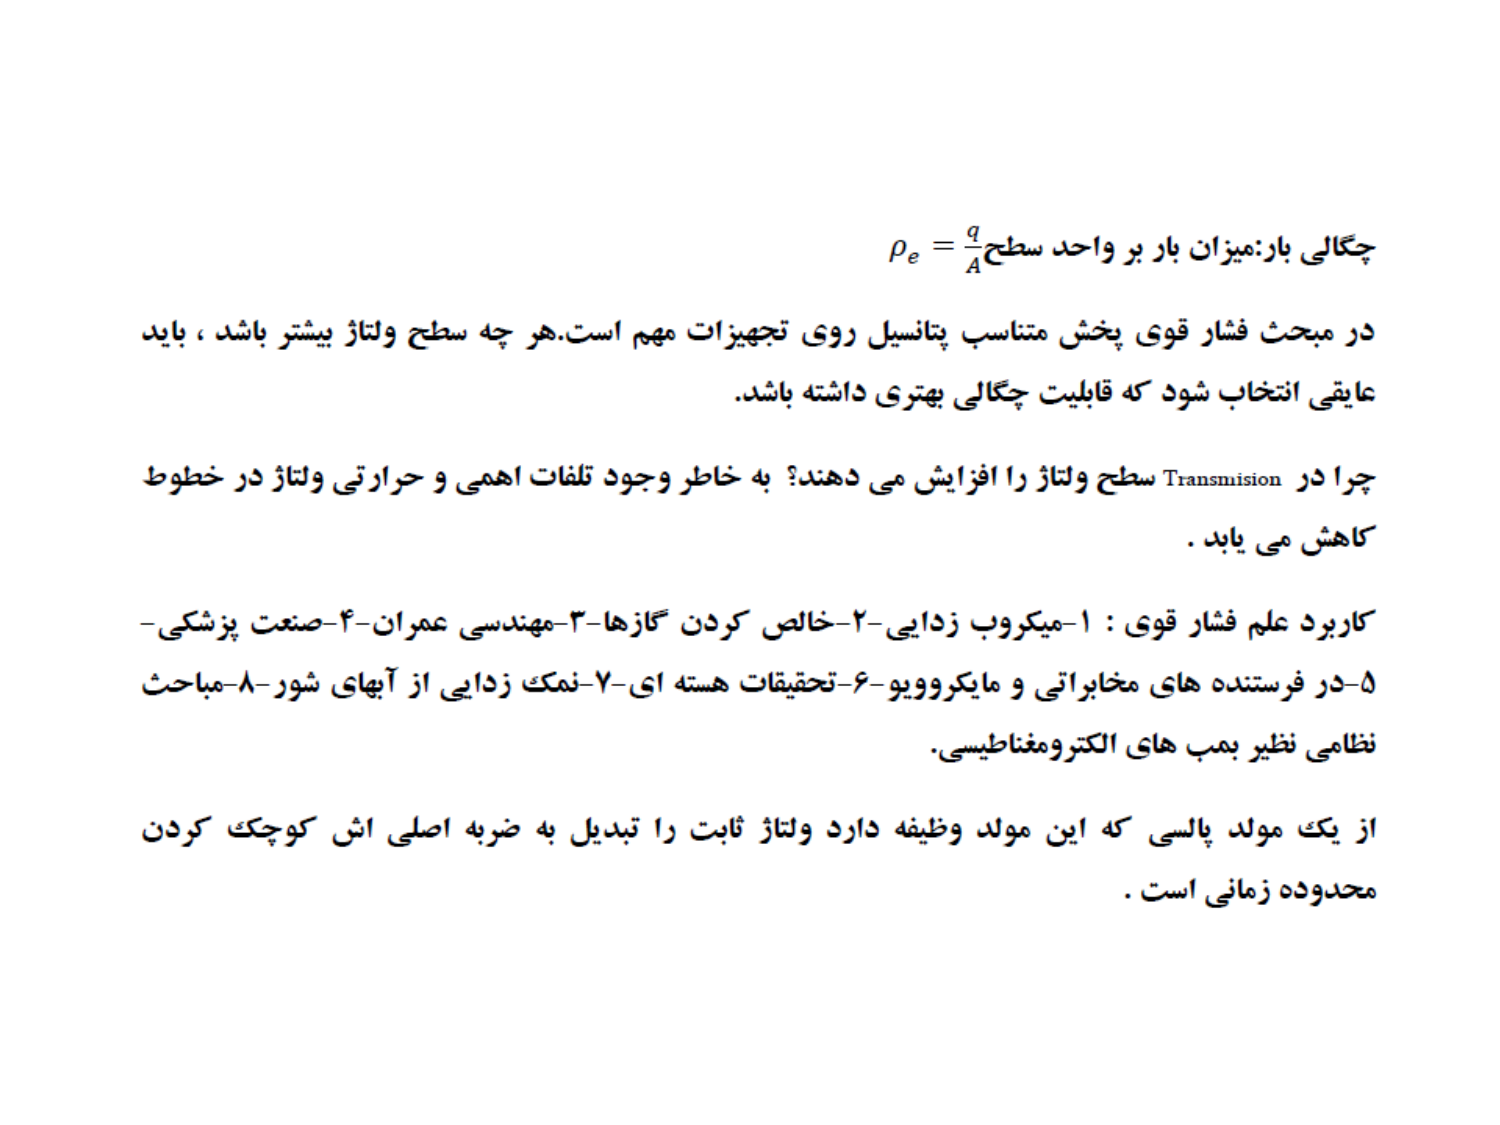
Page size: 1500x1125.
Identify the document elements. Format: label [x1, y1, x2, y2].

picture [112, 206, 1387, 919]
